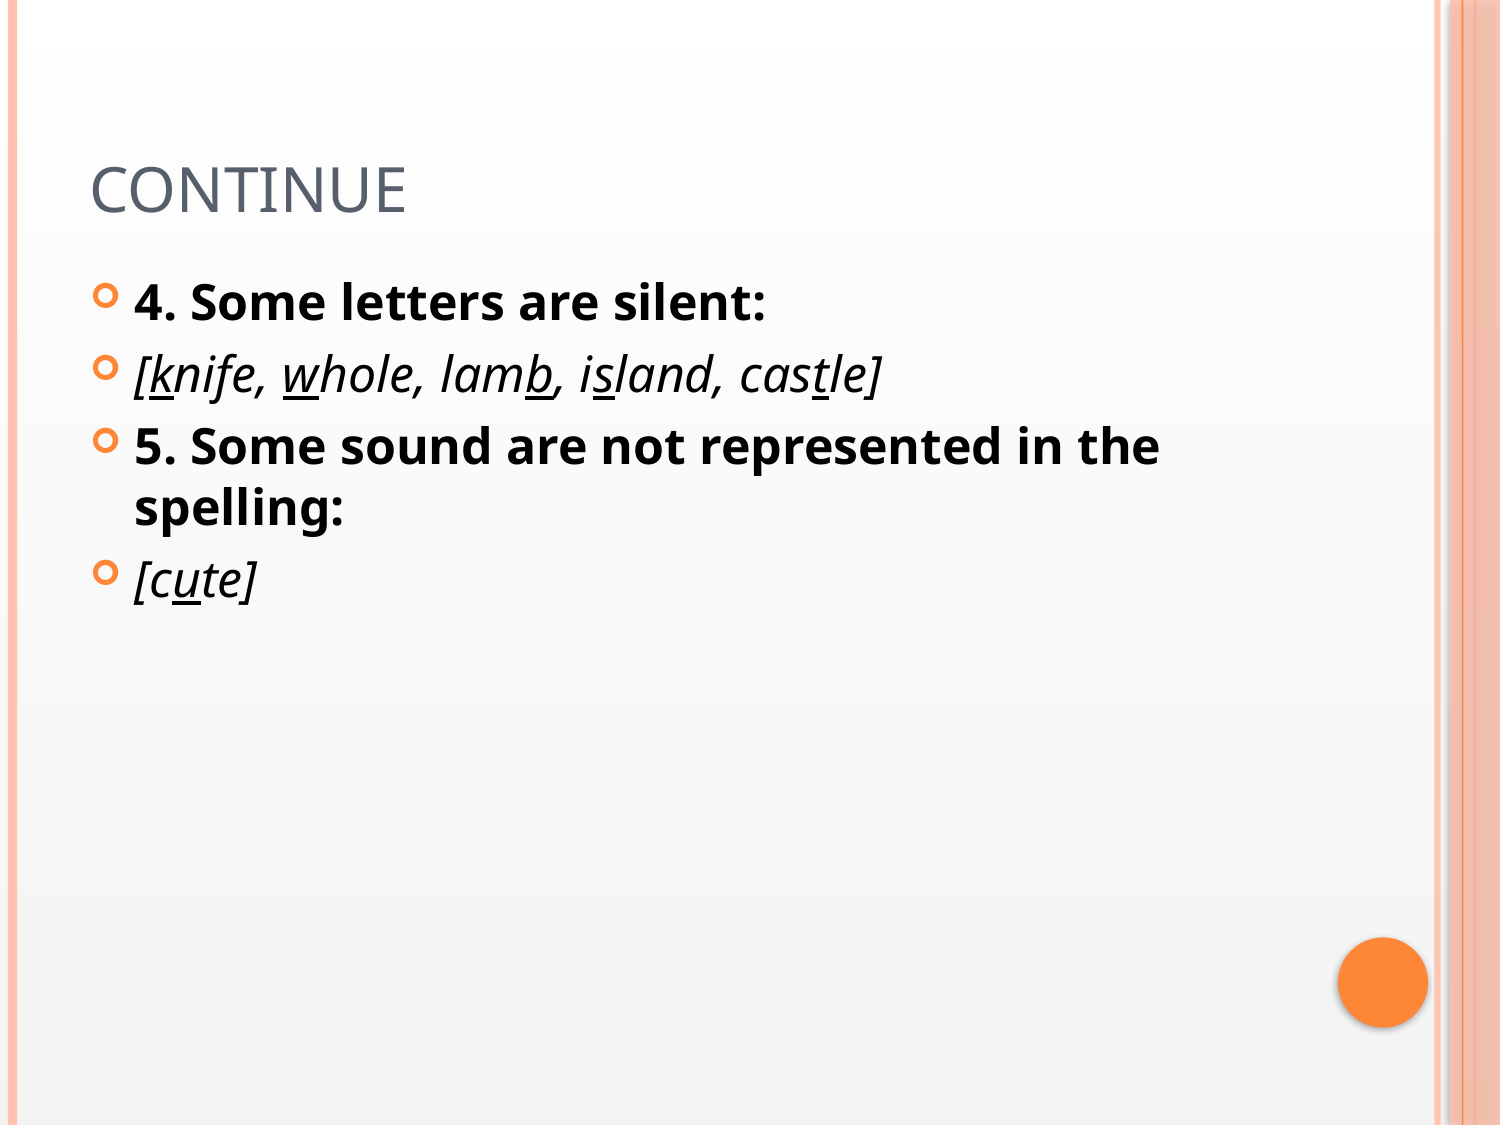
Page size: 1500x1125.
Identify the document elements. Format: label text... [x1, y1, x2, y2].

title continue [75, 45, 1300, 233]
list 4. Some letters are silent: [knife, whole, lamb, island, castle] 5. Some sound are not represented in the spelling: [cute] [74, 262, 1301, 1063]
